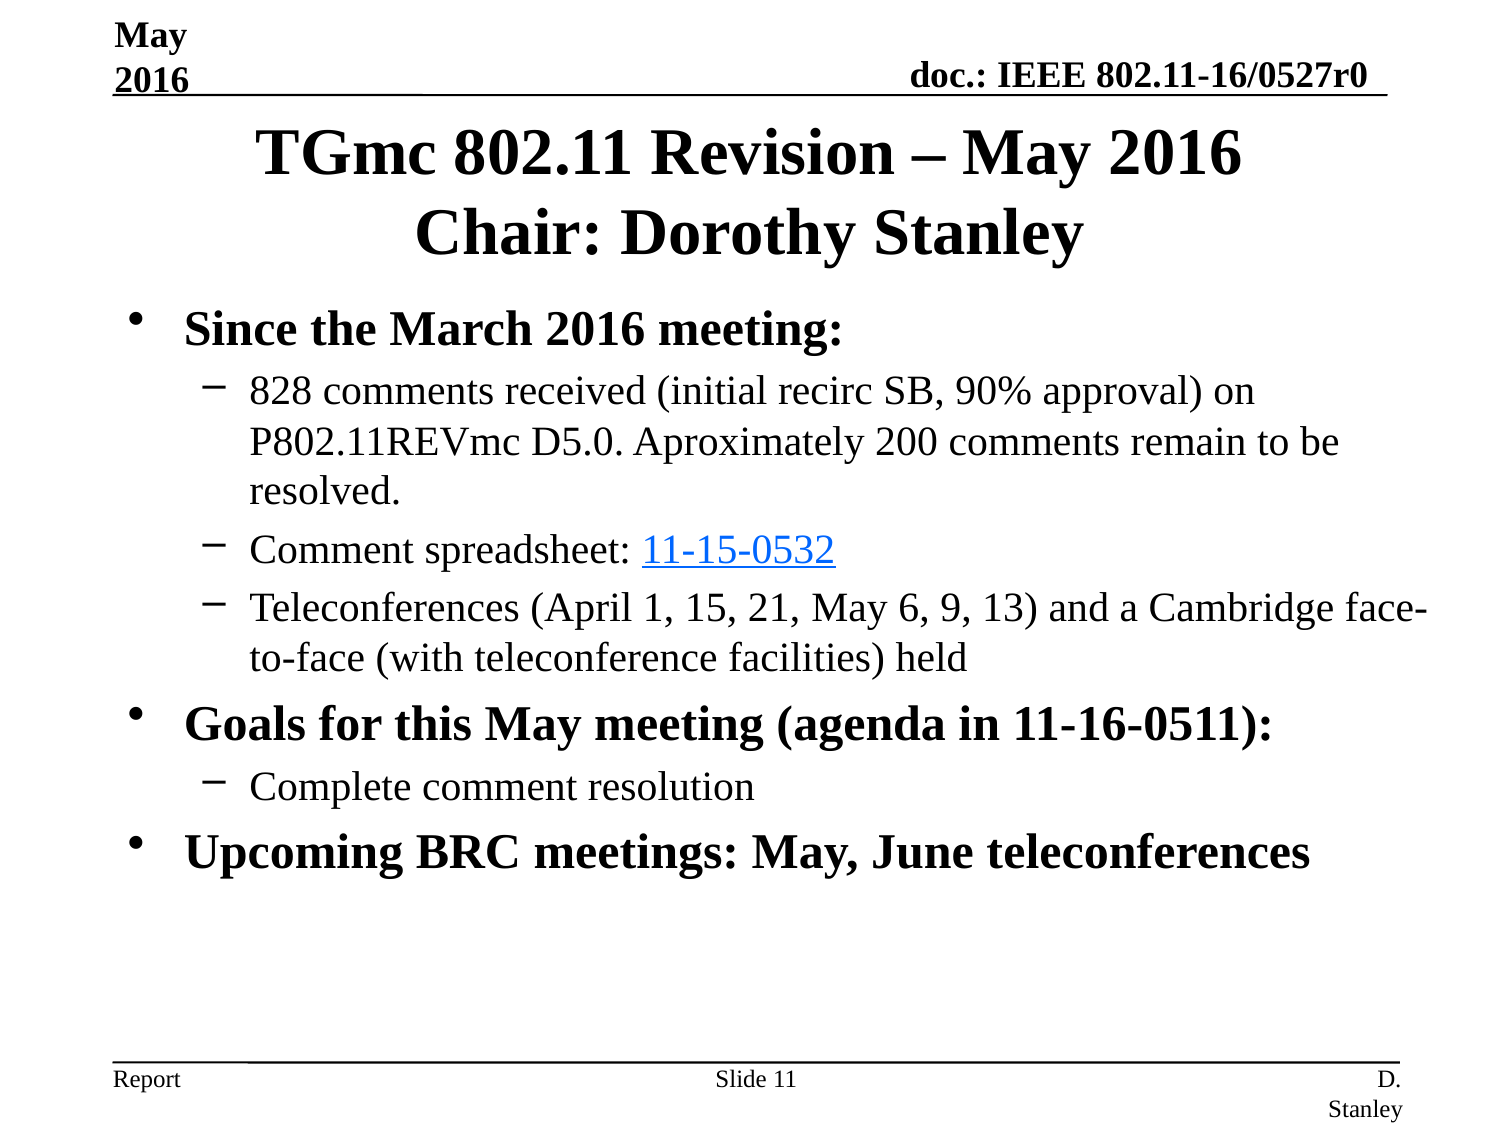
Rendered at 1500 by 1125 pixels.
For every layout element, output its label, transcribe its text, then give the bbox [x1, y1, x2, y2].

slide_number Slide 11 [712, 1062, 800, 1093]
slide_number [114, 54, 257, 100]
list Since the March 2016 meeting: 828 comments received (initial recirc SB, 90% approval) on P802.11REVmc D5.0. Aproximately 200 comments remain to be resolved. Comment spreadsheet: 11-15-0532 Teleconferences (April 1, 15, 21, May 6, 9, 13) and a Cambridge face-to-face (with teleconference facilities) held Goals for this May meeting (agenda in 11-16-0511): Complete comment resolution Upcoming BRC meetings: May, June teleconferences [112, 287, 1475, 1075]
footer D. Stanley, HP Enterprise [1325, 1062, 1402, 1093]
title TGmc 802.11 Revision – May 2016 Chair: Dorothy Stanley [112, 99, 1388, 275]
